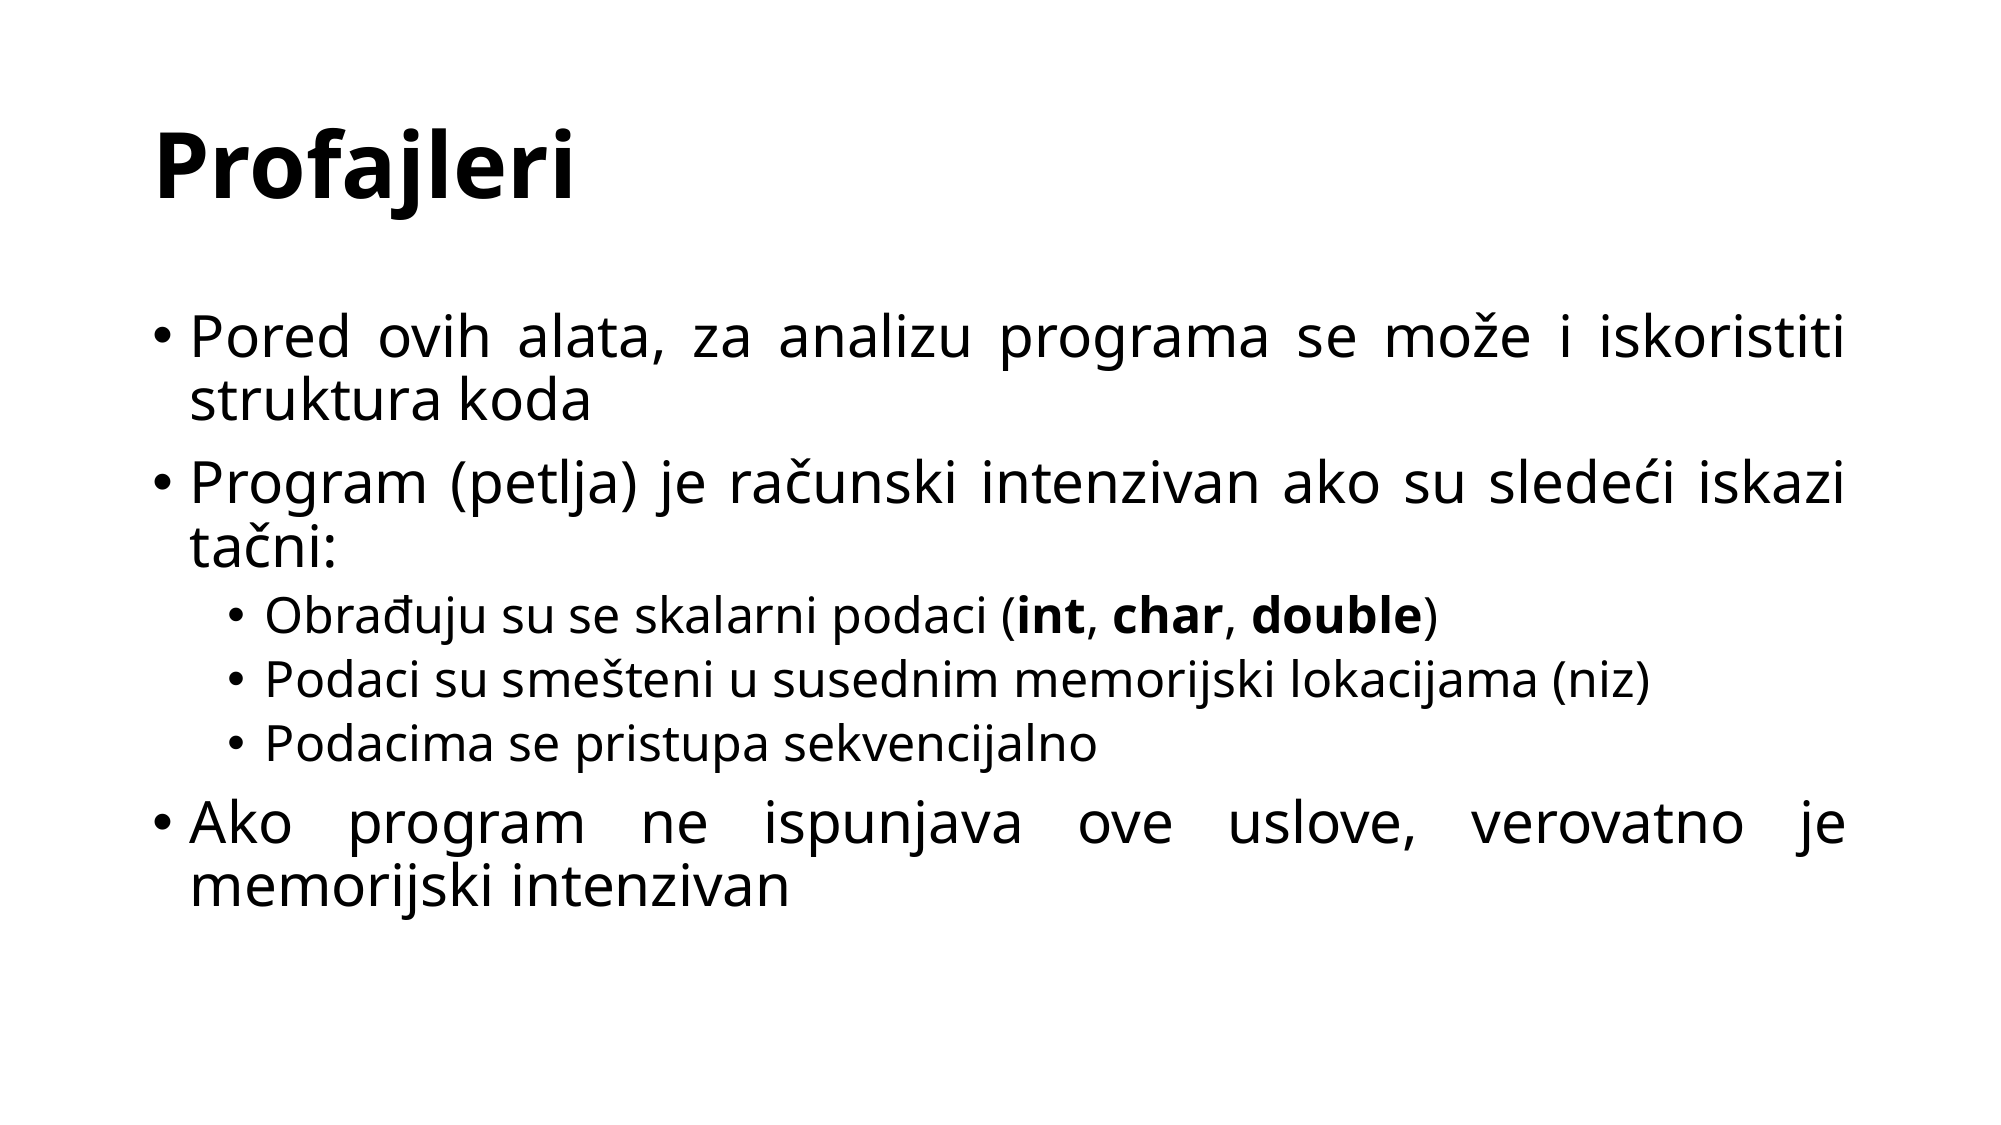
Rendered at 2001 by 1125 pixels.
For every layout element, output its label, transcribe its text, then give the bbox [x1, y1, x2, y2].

title Profajleri [137, 59, 1863, 278]
list Pored ovih alata, za analizu programa se može i iskoristiti struktura koda Program (petlja) je računski intenzivan ako su sledeći iskazi tačni: Obrađuju su se skalarni podaci (int, char, double) Podaci su smešteni u susednim memorijski lokacijama (niz) Podacima se pristupa sekvencijalno Ako program ne ispunjava ove uslove, verovatno je memorijski intenzivan [137, 299, 1863, 1014]
